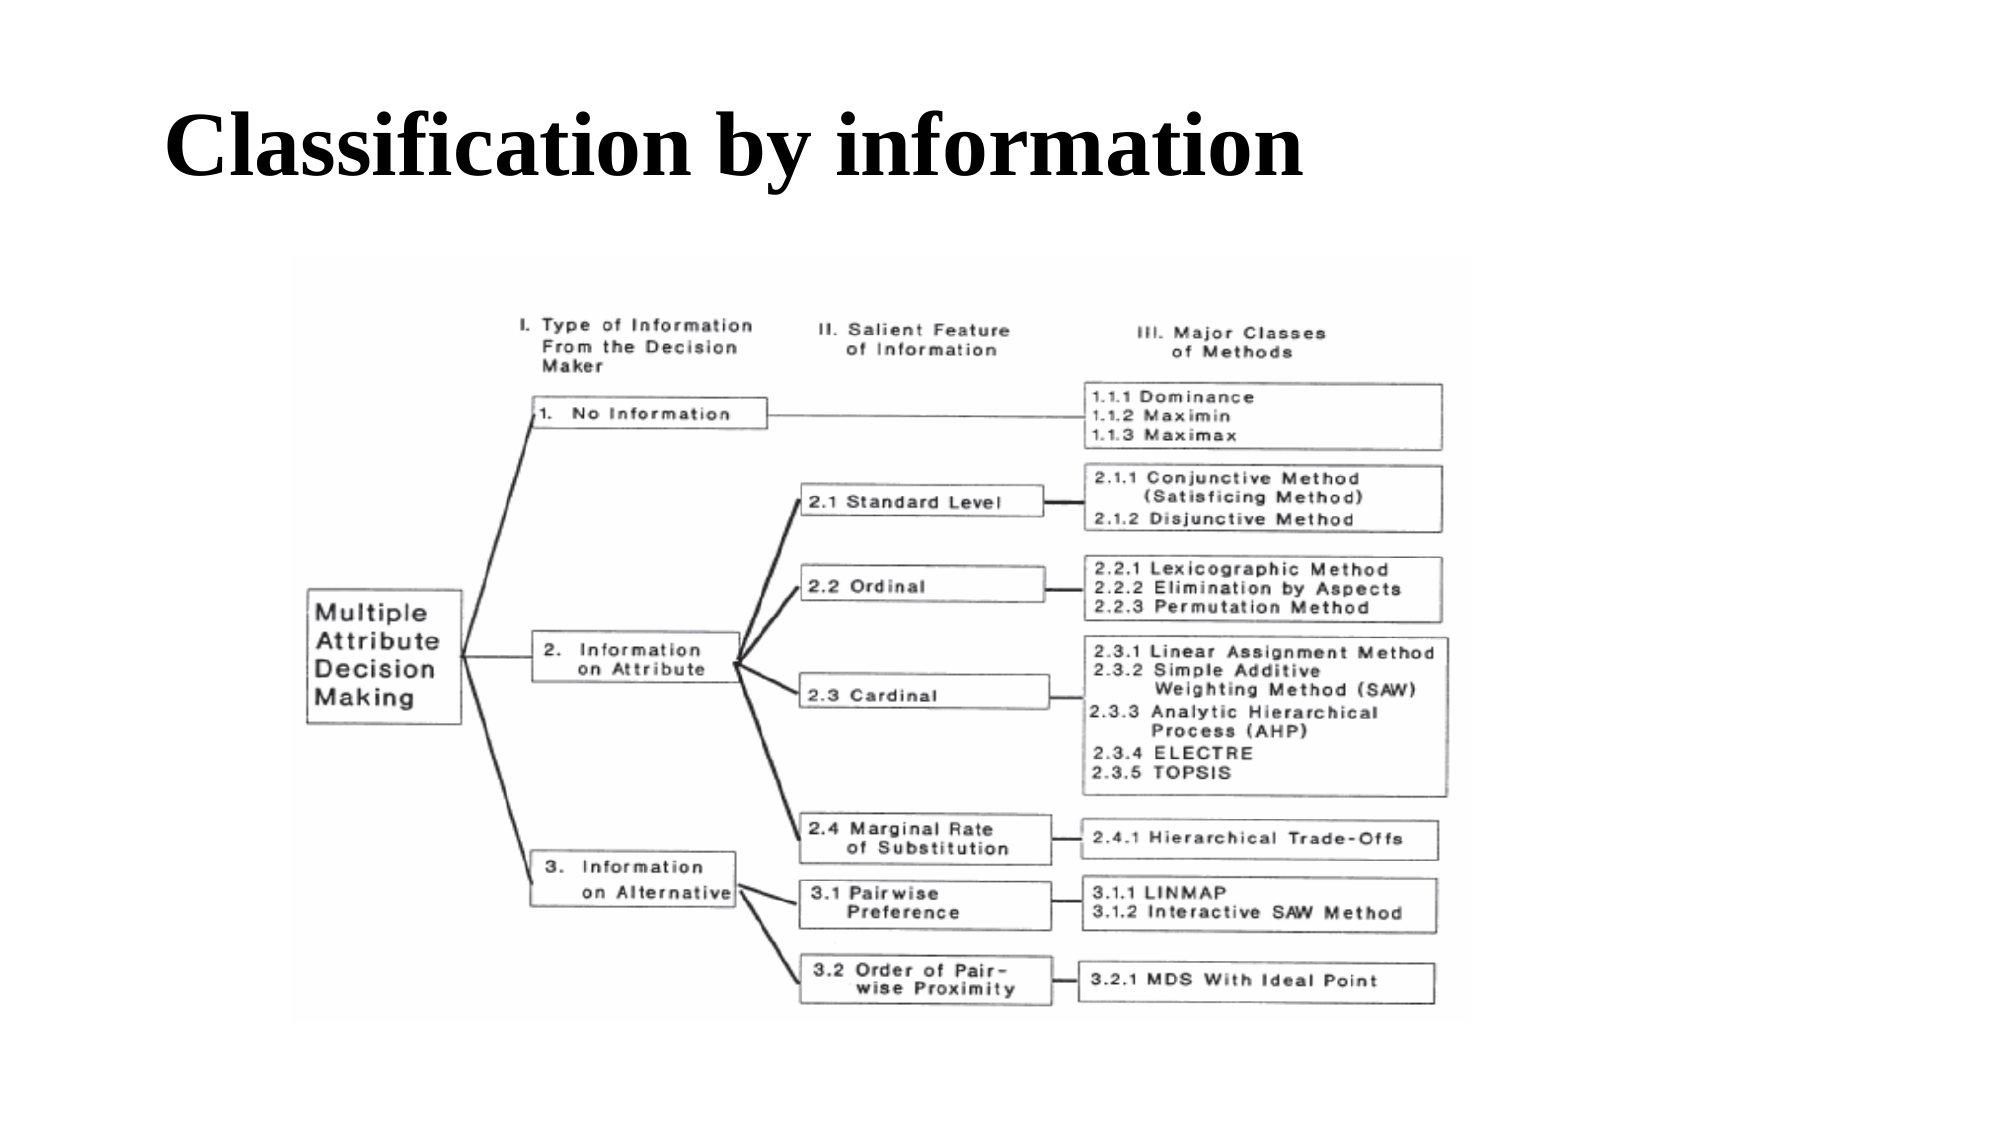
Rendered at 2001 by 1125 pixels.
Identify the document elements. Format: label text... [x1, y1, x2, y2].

title Classification by information [148, 37, 1874, 255]
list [496, 48, 1264, 1125]
